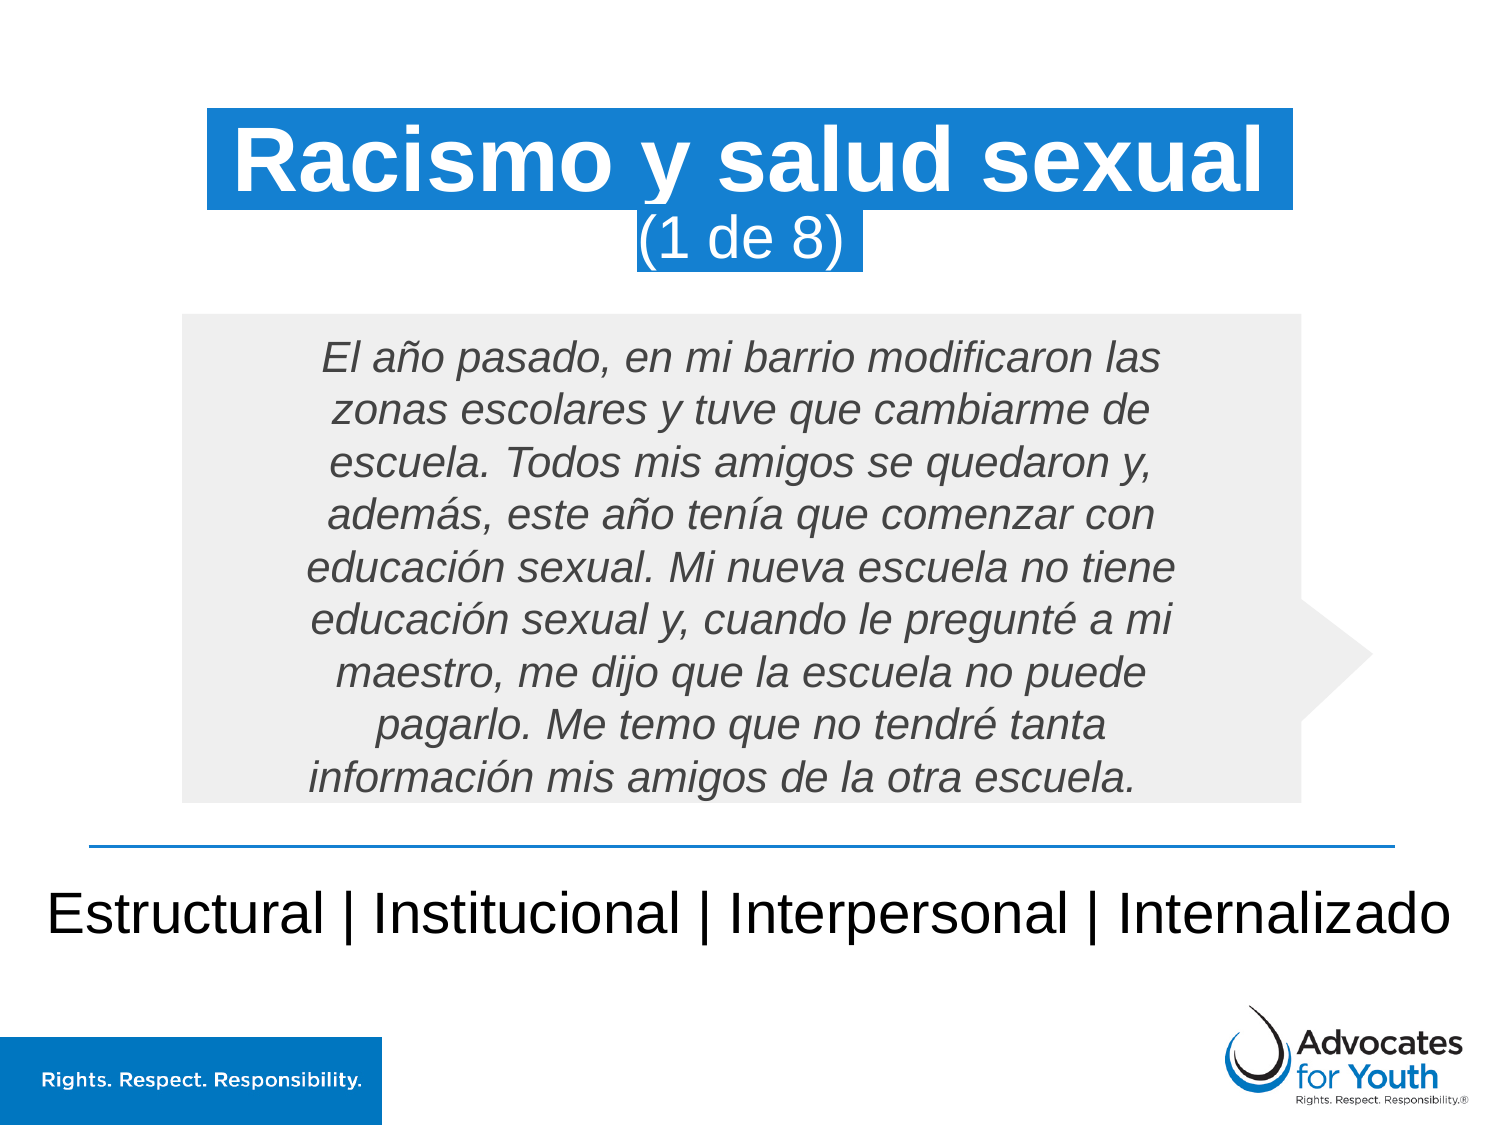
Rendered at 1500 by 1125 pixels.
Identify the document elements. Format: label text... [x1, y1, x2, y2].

text_box [182, 313, 1374, 803]
text_box El año pasado, en mi barrio modificaron las zonas escolares y tuve que cambiarme de escuela. Todos mis amigos se quedaron y, además, este año tenía que comenzar con educación sexual. Mi nueva escuela no tiene educación sexual y, cuando le pregunté a mi maestro, me dijo que la escuela no puede pagarlo. Me temo que no tendré tanta información mis amigos de la otra escuela. [245, 321, 1239, 809]
list Estructural | Institucional | Interpersonal | Internalizado [0, 886, 1500, 1018]
picture [1200, 1018, 1500, 1125]
picture [0, 1037, 382, 1125]
title Racismo y salud sexual (1 de 8) [112, 99, 1388, 288]
